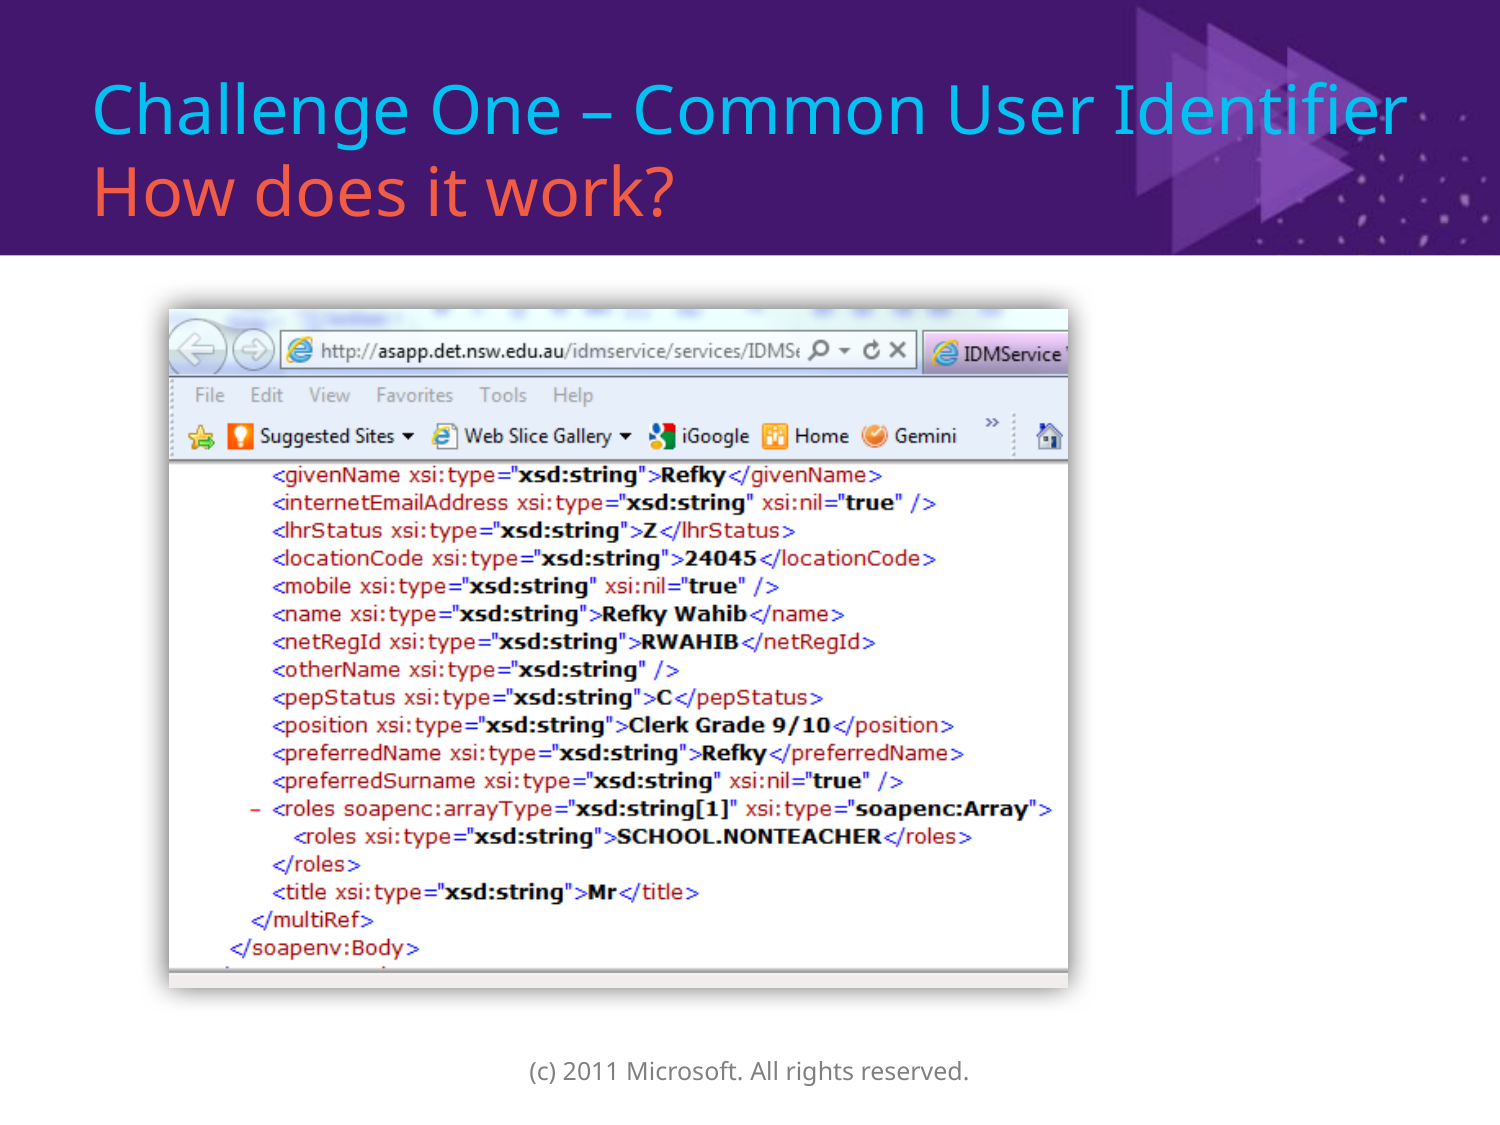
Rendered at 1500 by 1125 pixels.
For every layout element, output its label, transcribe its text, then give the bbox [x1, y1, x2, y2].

picture [169, 309, 1068, 988]
title Challenge One – Common User Identifier How does it work? [76, 54, 1427, 243]
picture [0, 0, 1500, 255]
footer (c) 2011 Microsoft. All rights reserved. [512, 1042, 988, 1103]
